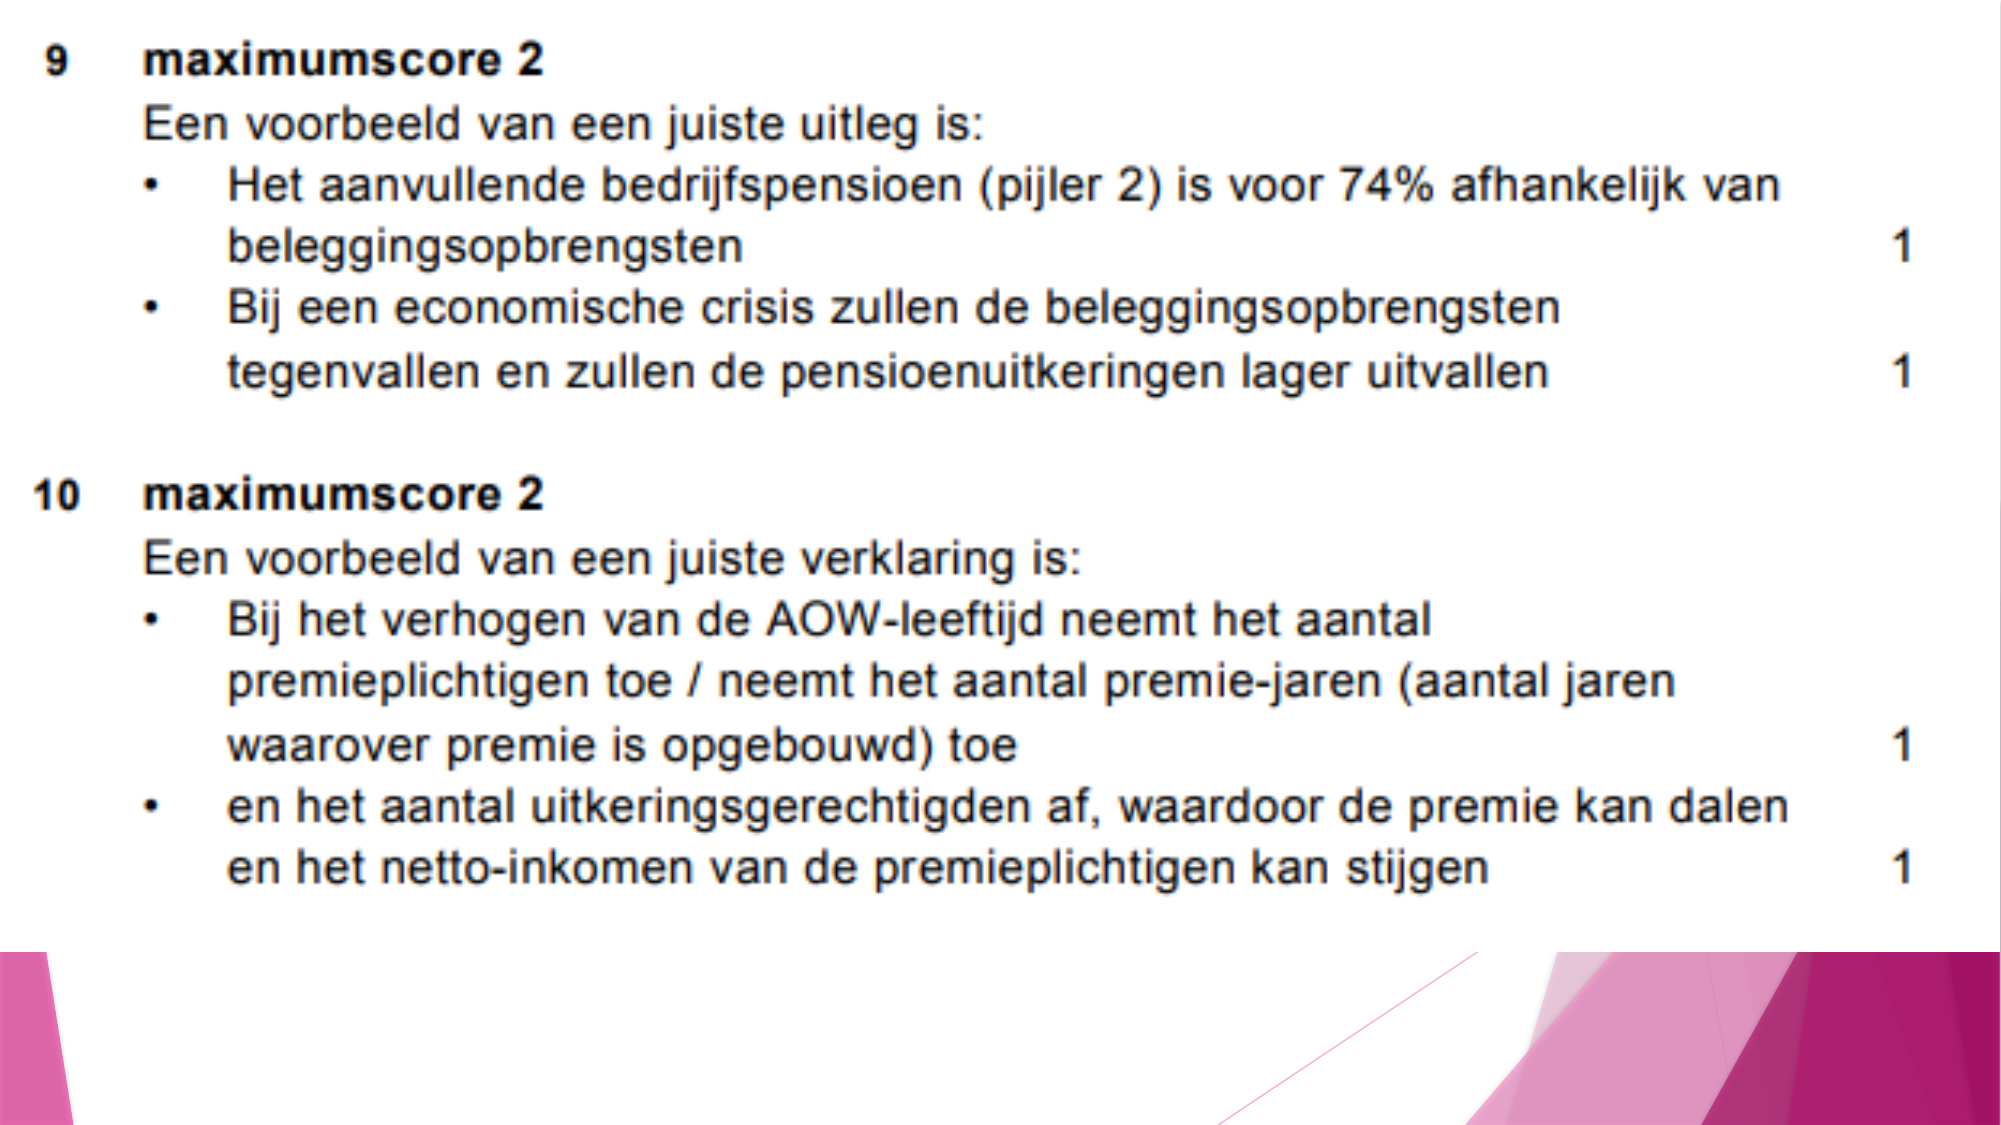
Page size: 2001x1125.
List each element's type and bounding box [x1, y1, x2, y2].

picture [0, 0, 2000, 953]
